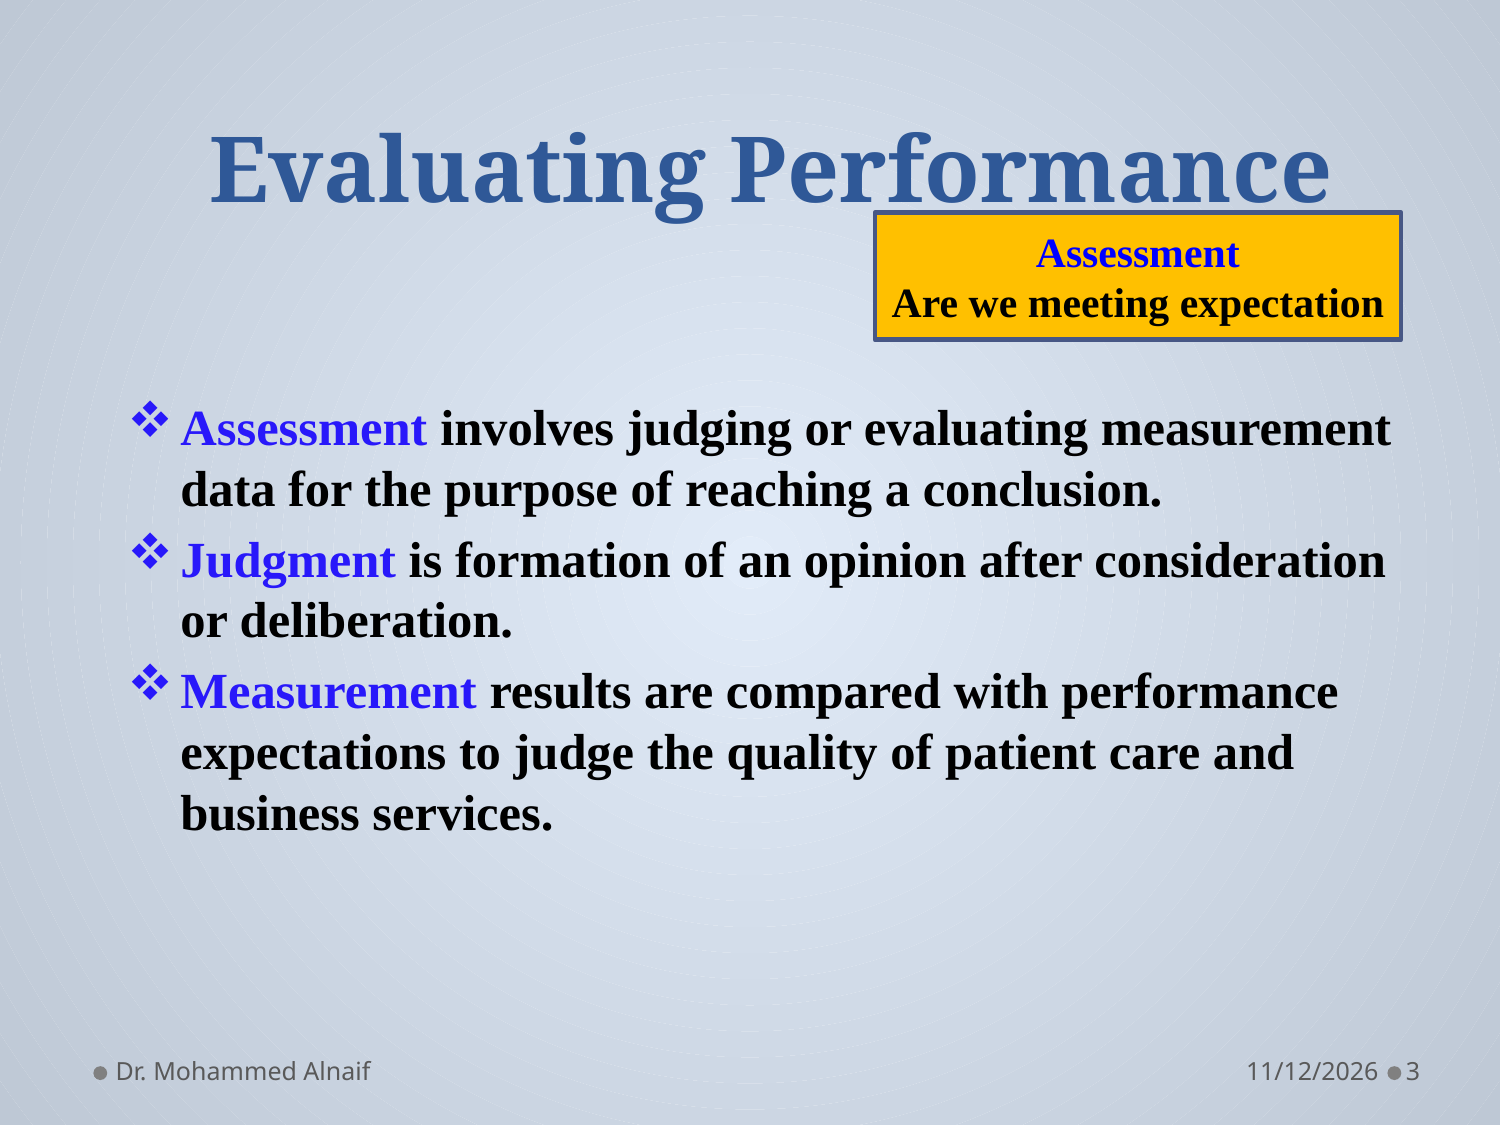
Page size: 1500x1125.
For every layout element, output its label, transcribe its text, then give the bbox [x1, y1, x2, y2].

text_box Assessment Are we meeting expectation [873, 210, 1403, 342]
slide_number 3 [1401, 1042, 1494, 1103]
footer Dr. Mohammed Alnaif [108, 1042, 576, 1103]
title Evaluating Performance [187, 75, 1355, 229]
subtitle Assessment involves judging or evaluating measurement data for the purpose of reaching a conclusion. Judgment is formation of an opinion after consideration or deliberation. Measurement results are compared with performance expectations to judge the quality of patient care and business services. [112, 387, 1425, 913]
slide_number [1043, 1042, 1386, 1103]
